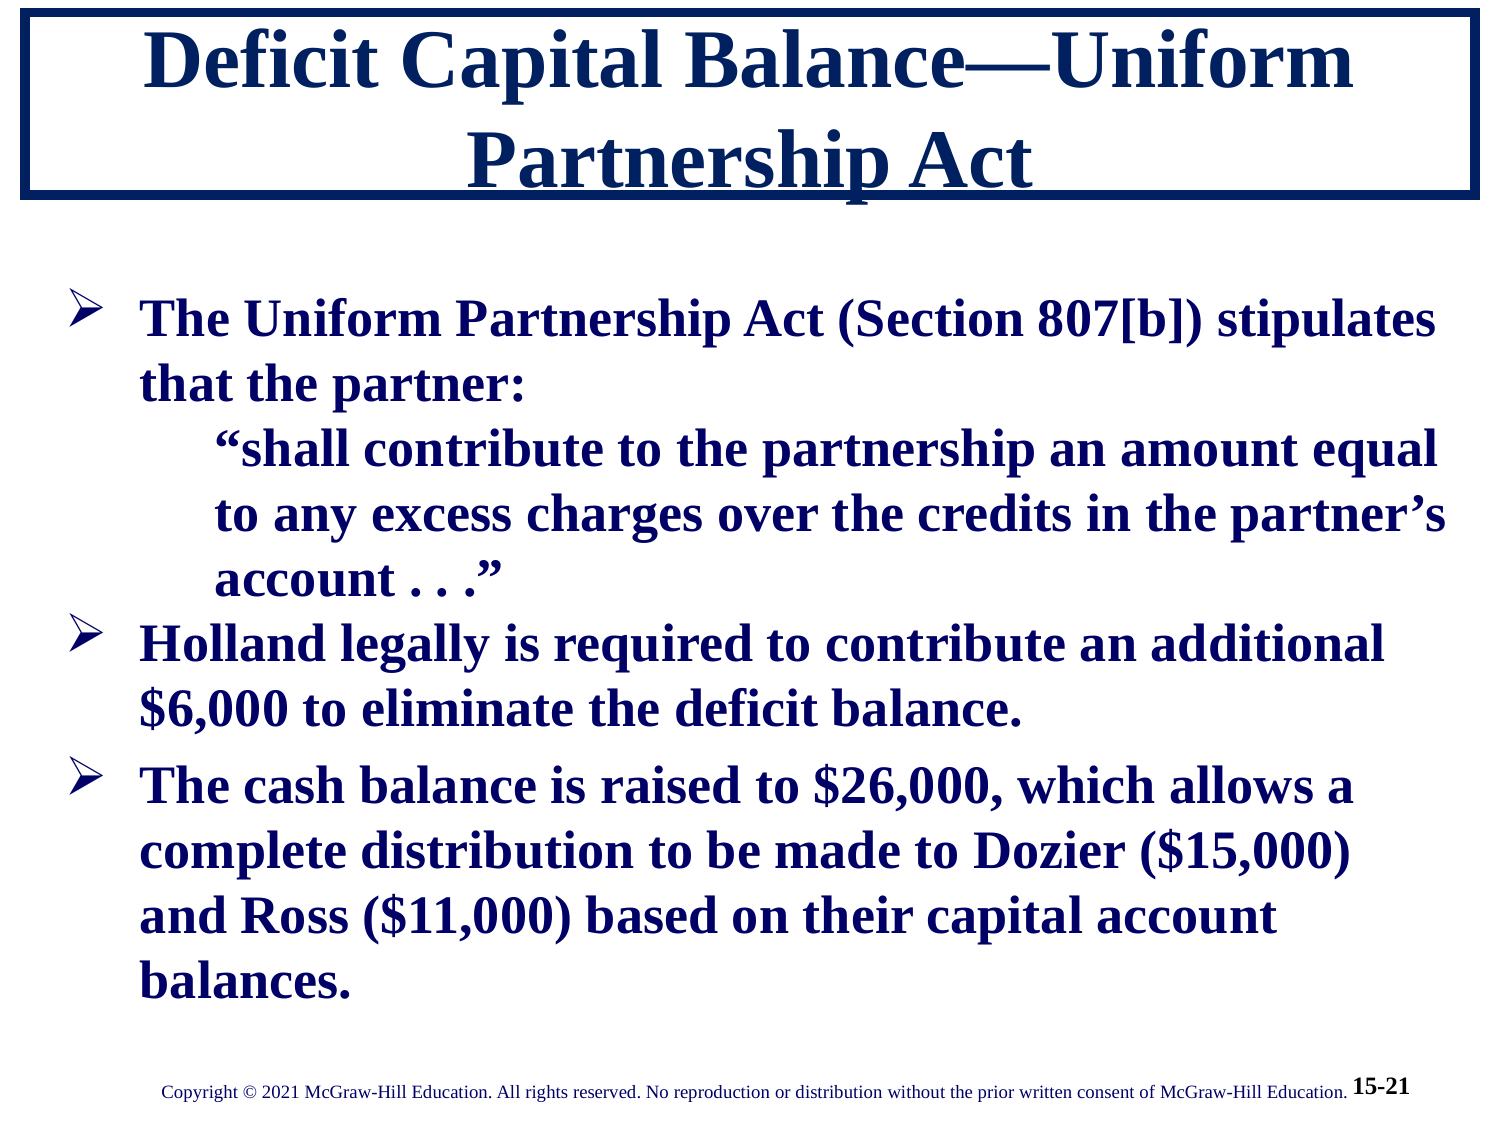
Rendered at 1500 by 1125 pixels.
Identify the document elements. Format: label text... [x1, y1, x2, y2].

title Deficit Capital Balance—Uniform Partnership Act [20, 8, 1480, 200]
text_box The Uniform Partnership Act (Section 807[b]) stipulates that the partner: “shall contribute to the partnership an amount equal to any excess charges over the credits in the partner’s account . . .” Holland legally is required to contribute an additional $6,000 to eliminate the deficit balance. The cash balance is raised to $26,000, which allows a complete distribution to be made to Dozier ($15,000) and Ross ($11,000) based on their capital account balances. [49, 274, 1463, 1095]
text_box Copyright © 2021 McGraw-Hill Education. All rights reserved. No reproduction or distribution without the prior written consent of McGraw-Hill Education. [81, 1072, 1429, 1110]
